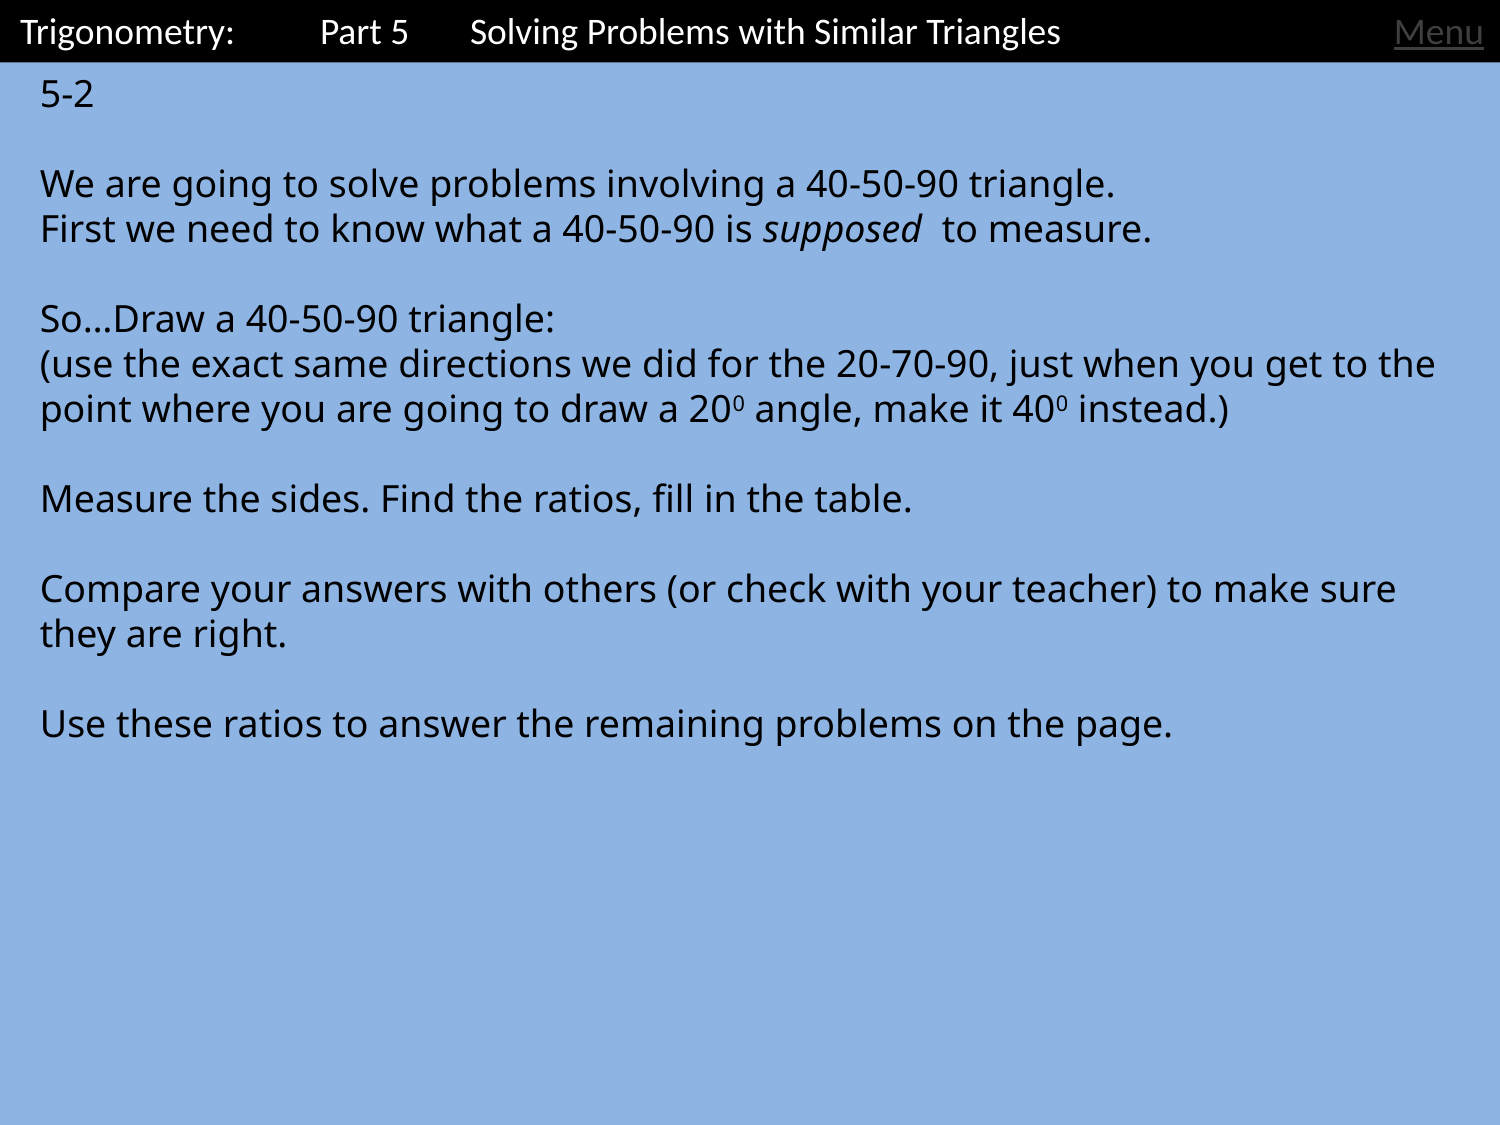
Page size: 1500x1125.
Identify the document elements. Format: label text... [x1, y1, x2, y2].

text_box Trigonometry: Part 5 Solving Problems with Similar Triangles [5, 0, 1086, 105]
text_box Menu [1379, 0, 1500, 60]
text_box [1086, 0, 1500, 64]
text_box [0, 0, 5, 64]
text_box 5-2 We are going to solve problems involving a 40-50-90 triangle. First we need to know what a 40-50-90 is supposed to measure. So…Draw a 40-50-90 triangle: (use the exact same directions we did for the 20-70-90, just when you get to the point where you are going to draw a 200 angle, make it 400 instead.) Measure the sides. Find the ratios, fill in the table. Compare your answers with others (or check with your teacher) to make sure they are right. Use these ratios to answer the remaining problems on the page. [24, 62, 1475, 888]
